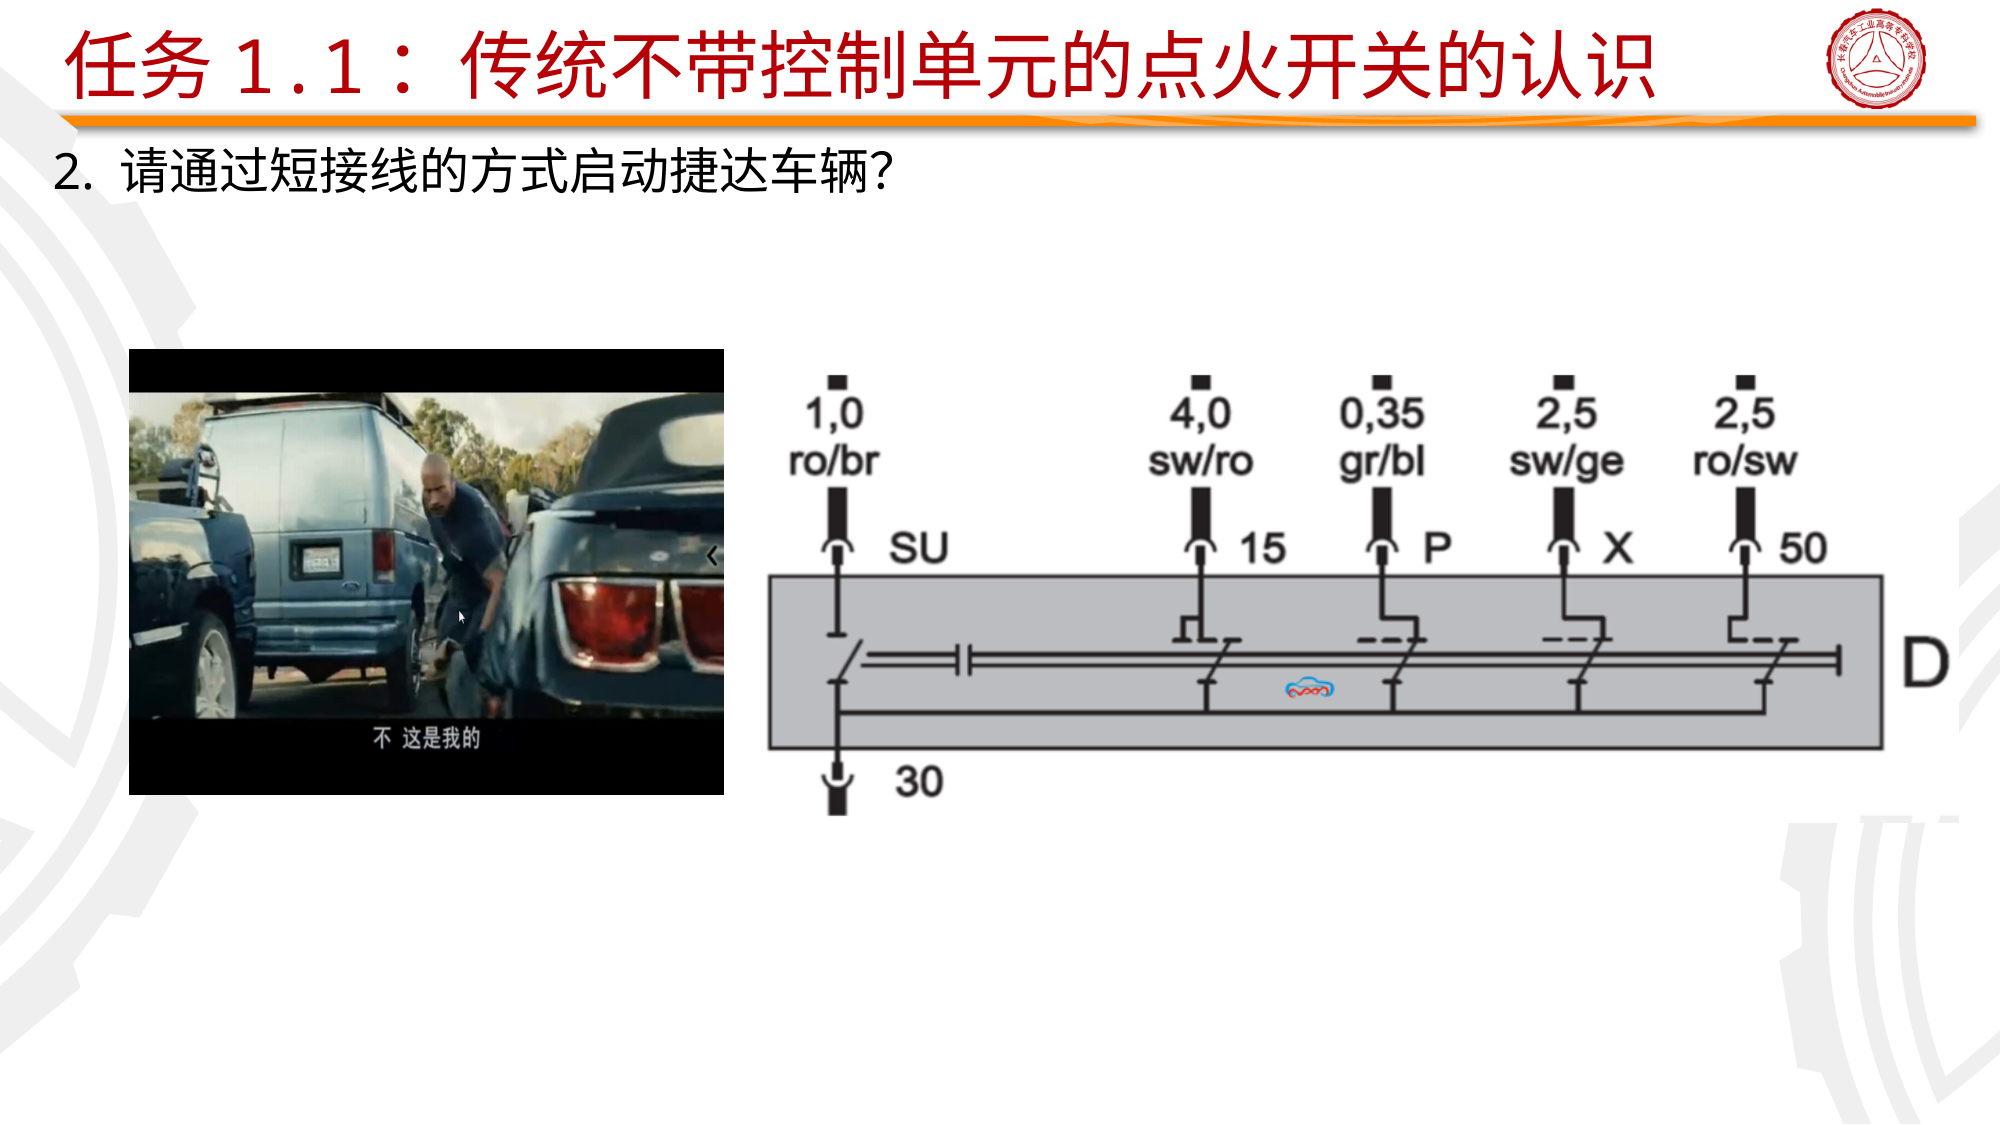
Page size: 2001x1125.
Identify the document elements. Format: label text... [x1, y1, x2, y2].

picture [1826, 8, 1926, 109]
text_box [128, 349, 725, 796]
title 2. 请通过短接线的方式启动捷达车辆？ [37, 138, 1546, 238]
picture [752, 348, 1959, 823]
text_box 任务1.1：传统不带控制单元的点火开关的认识 [49, 21, 1752, 121]
